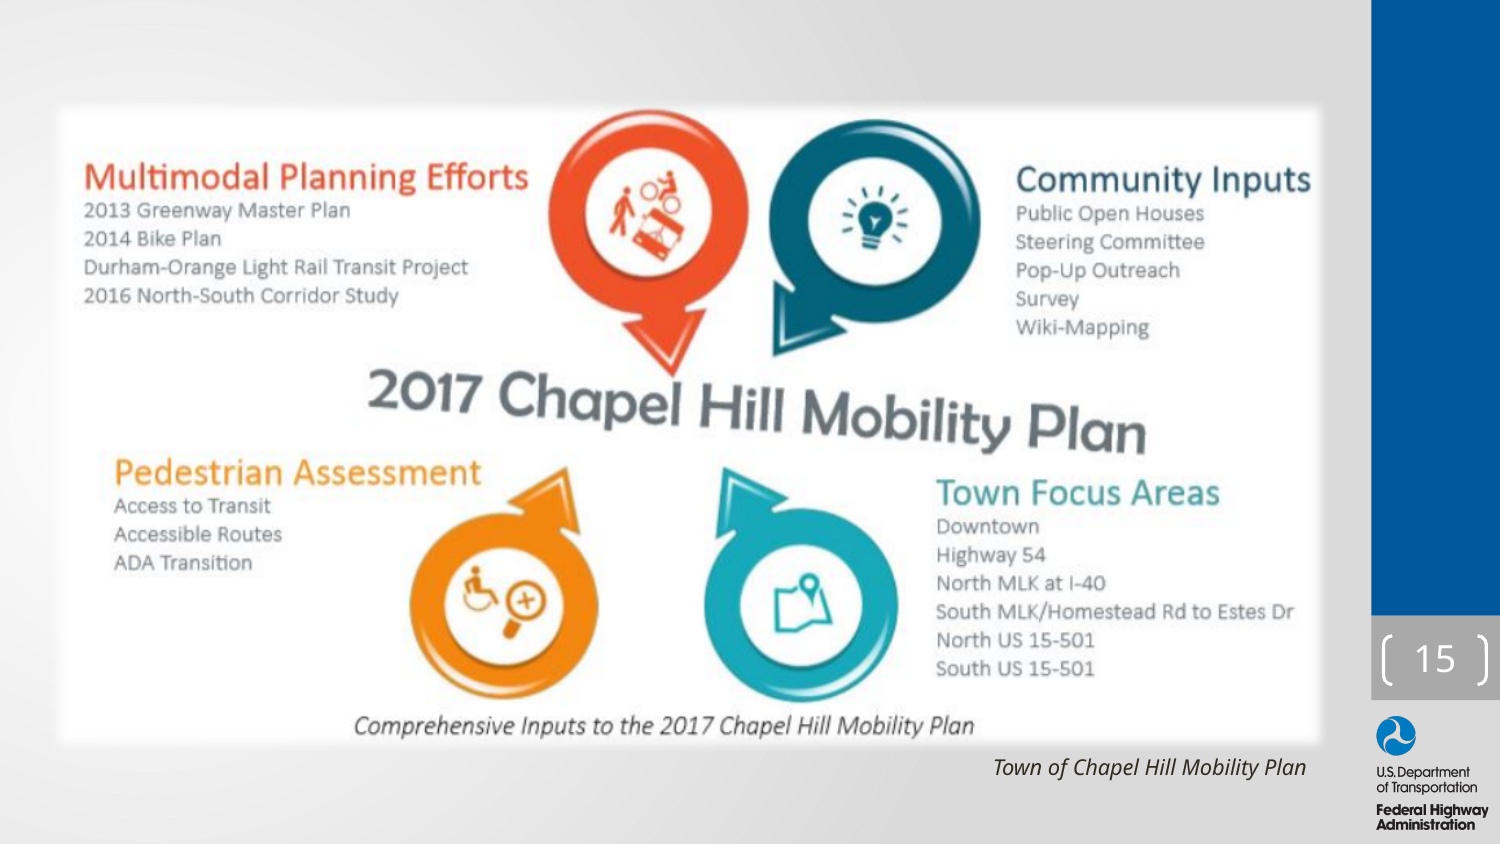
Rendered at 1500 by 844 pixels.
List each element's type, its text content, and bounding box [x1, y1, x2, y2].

picture [48, 97, 1329, 753]
text_box Town of Chapel Hill Mobility Plan [899, 759, 1328, 787]
slide_number 15 [1381, 634, 1488, 687]
